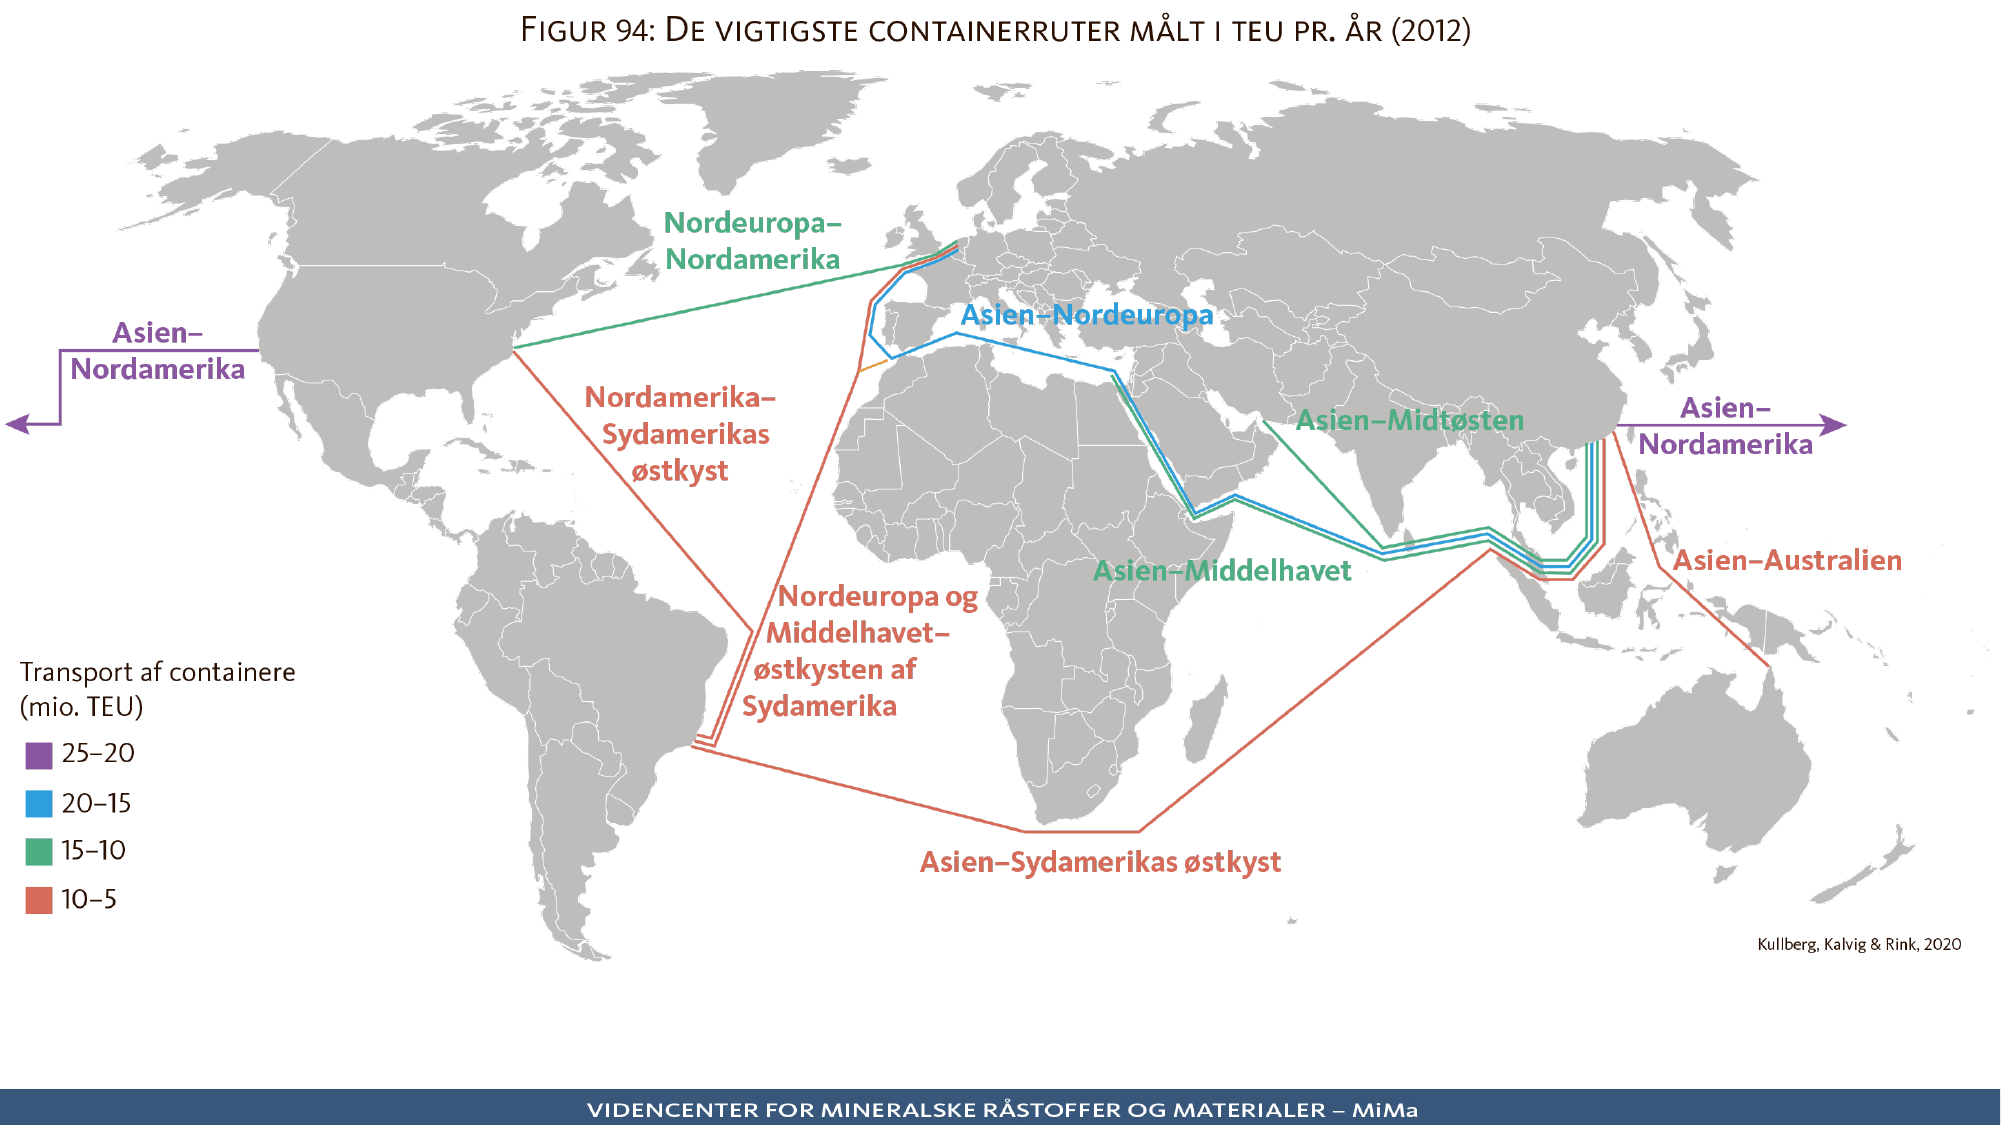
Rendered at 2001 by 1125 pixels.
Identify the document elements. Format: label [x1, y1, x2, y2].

picture [0, 1089, 2001, 1125]
picture [4, 0, 1996, 966]
